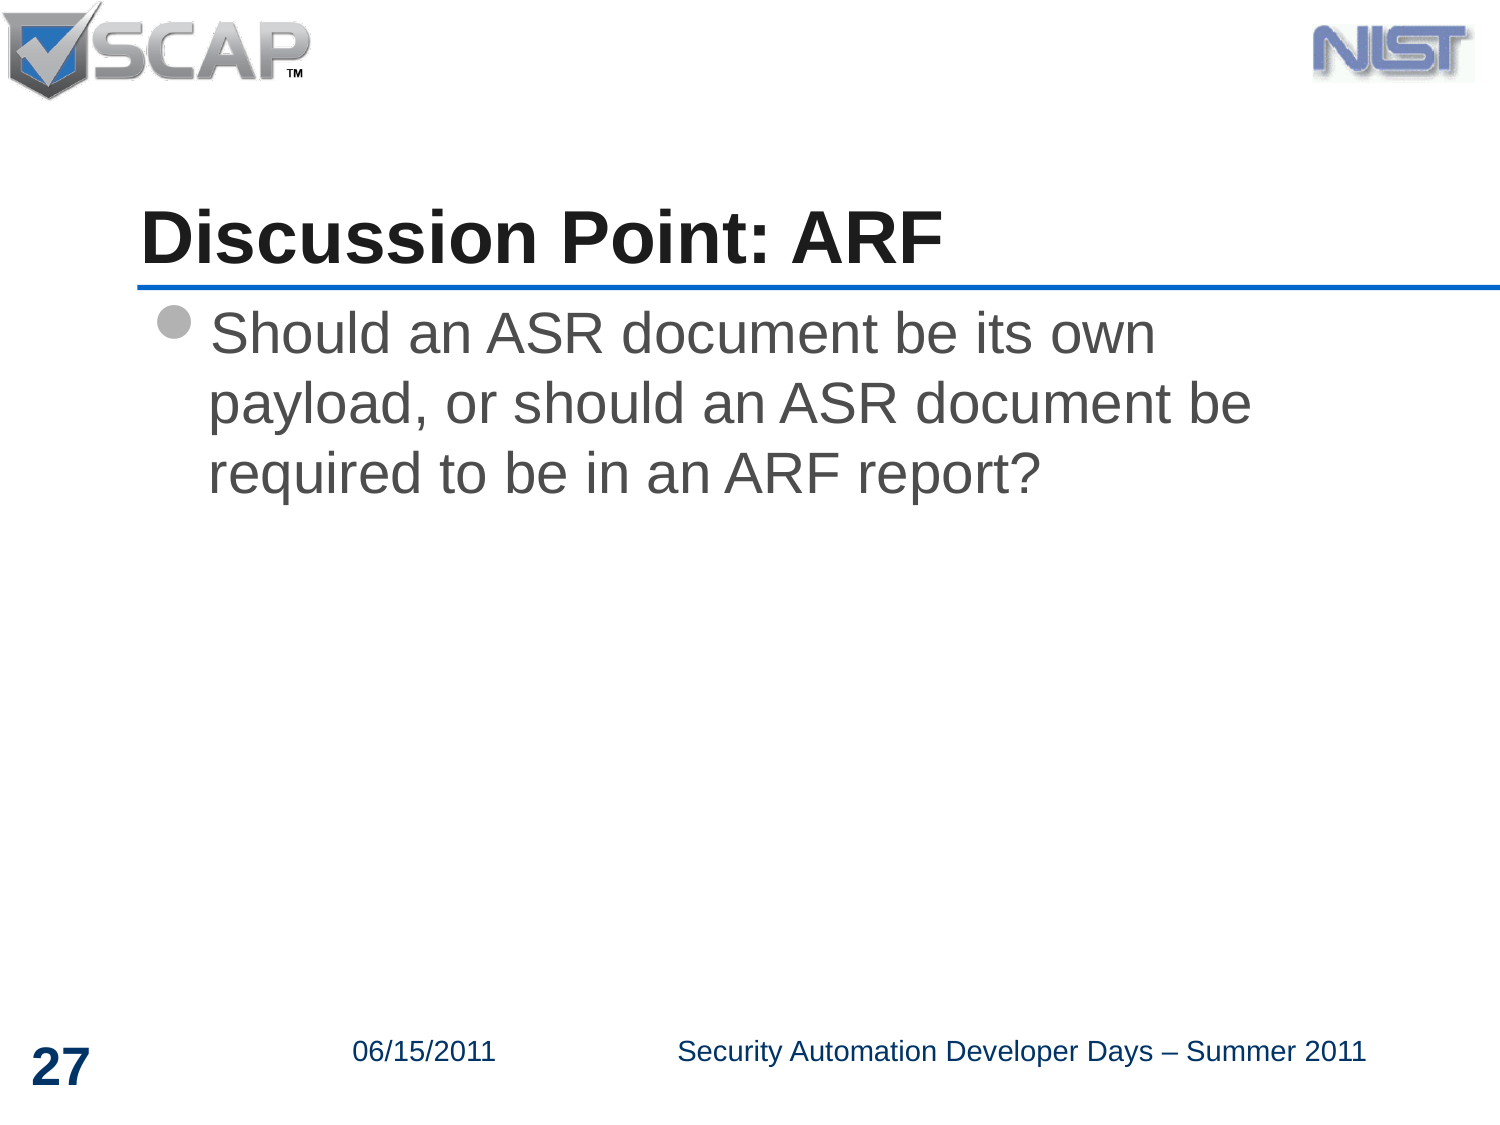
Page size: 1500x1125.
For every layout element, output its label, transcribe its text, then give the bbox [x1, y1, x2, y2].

picture [0, 0, 313, 103]
list Should an ASR document be its own payload, or should an ASR document be required to be in an ARF report? [137, 287, 1400, 1026]
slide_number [337, 1026, 662, 1103]
title Discussion Point: ARF [124, 99, 1426, 288]
picture [1312, 24, 1475, 83]
footer Security Automation Developer Days – Summer 2011 [662, 1025, 1426, 1103]
slide_number 27 [13, 1023, 111, 1105]
